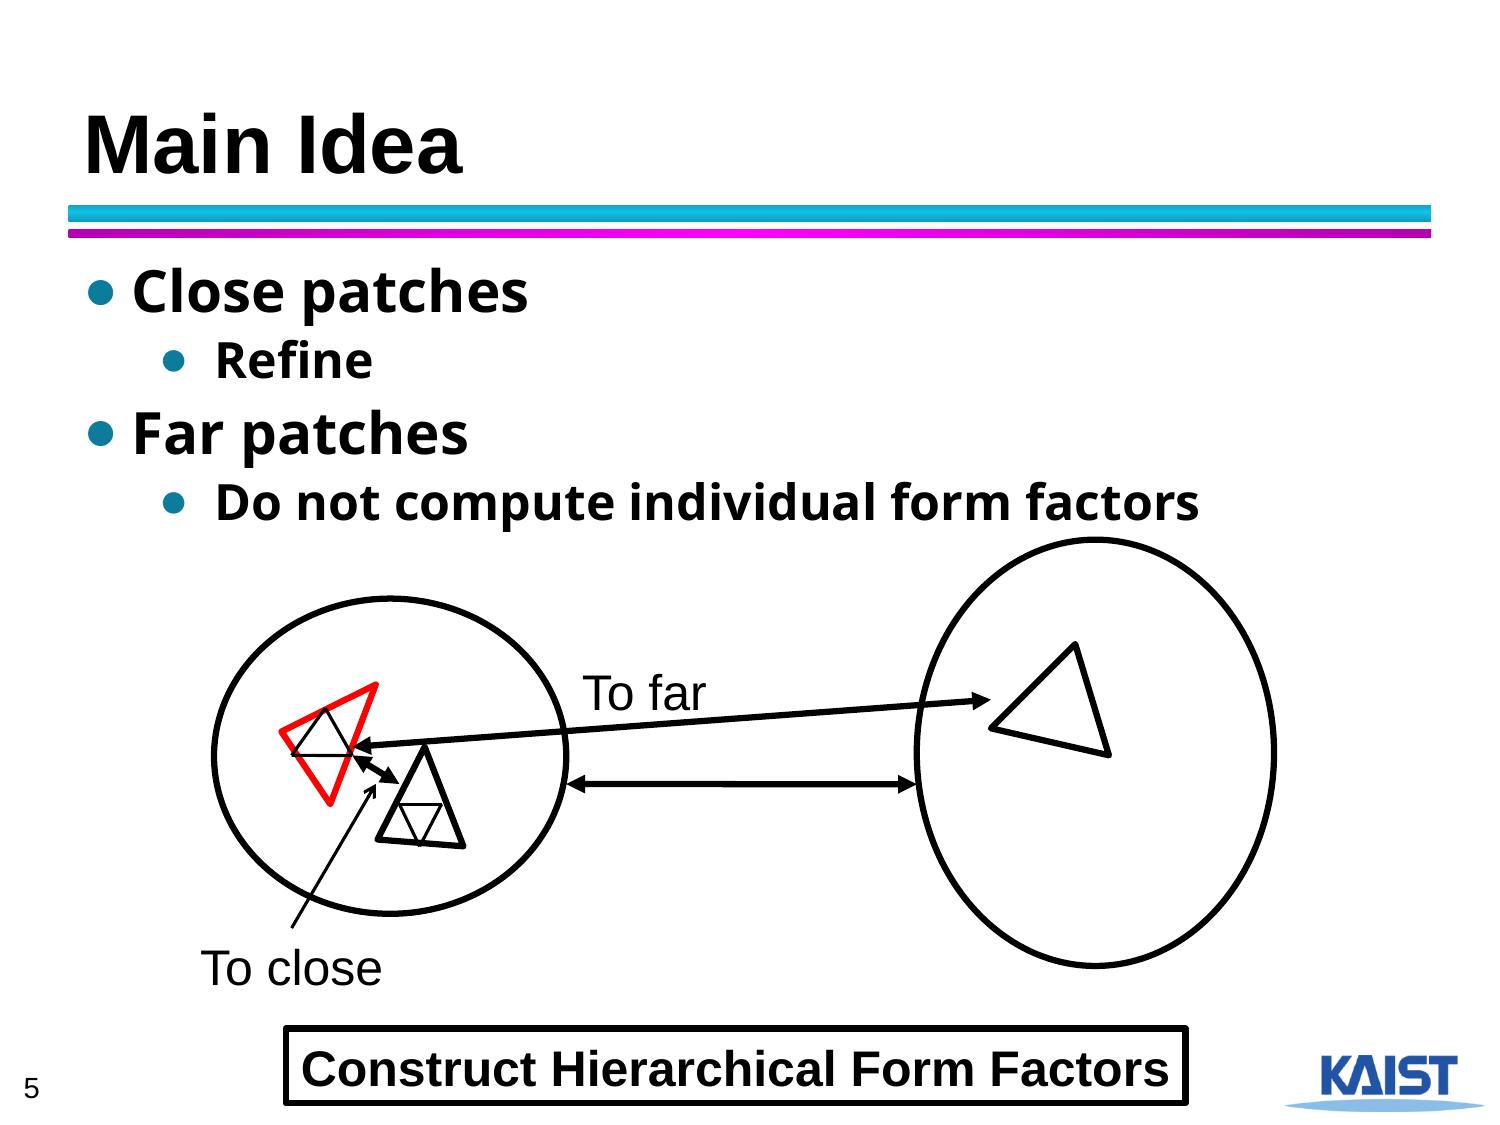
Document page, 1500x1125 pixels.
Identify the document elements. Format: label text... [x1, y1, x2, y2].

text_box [183, 783, 400, 1004]
text_box To far [566, 652, 722, 726]
text_box [916, 539, 1275, 966]
text_box [214, 598, 563, 782]
text_box Construct Hierarchical Form Factors [285, 1028, 1186, 1104]
picture [1284, 1055, 1485, 1112]
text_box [291, 707, 442, 847]
text_box [405, 755, 567, 914]
title Main Idea [68, 48, 1428, 199]
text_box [446, 728, 992, 748]
list Close patches Refine Far patches Do not compute individual form factors [68, 259, 1434, 1093]
